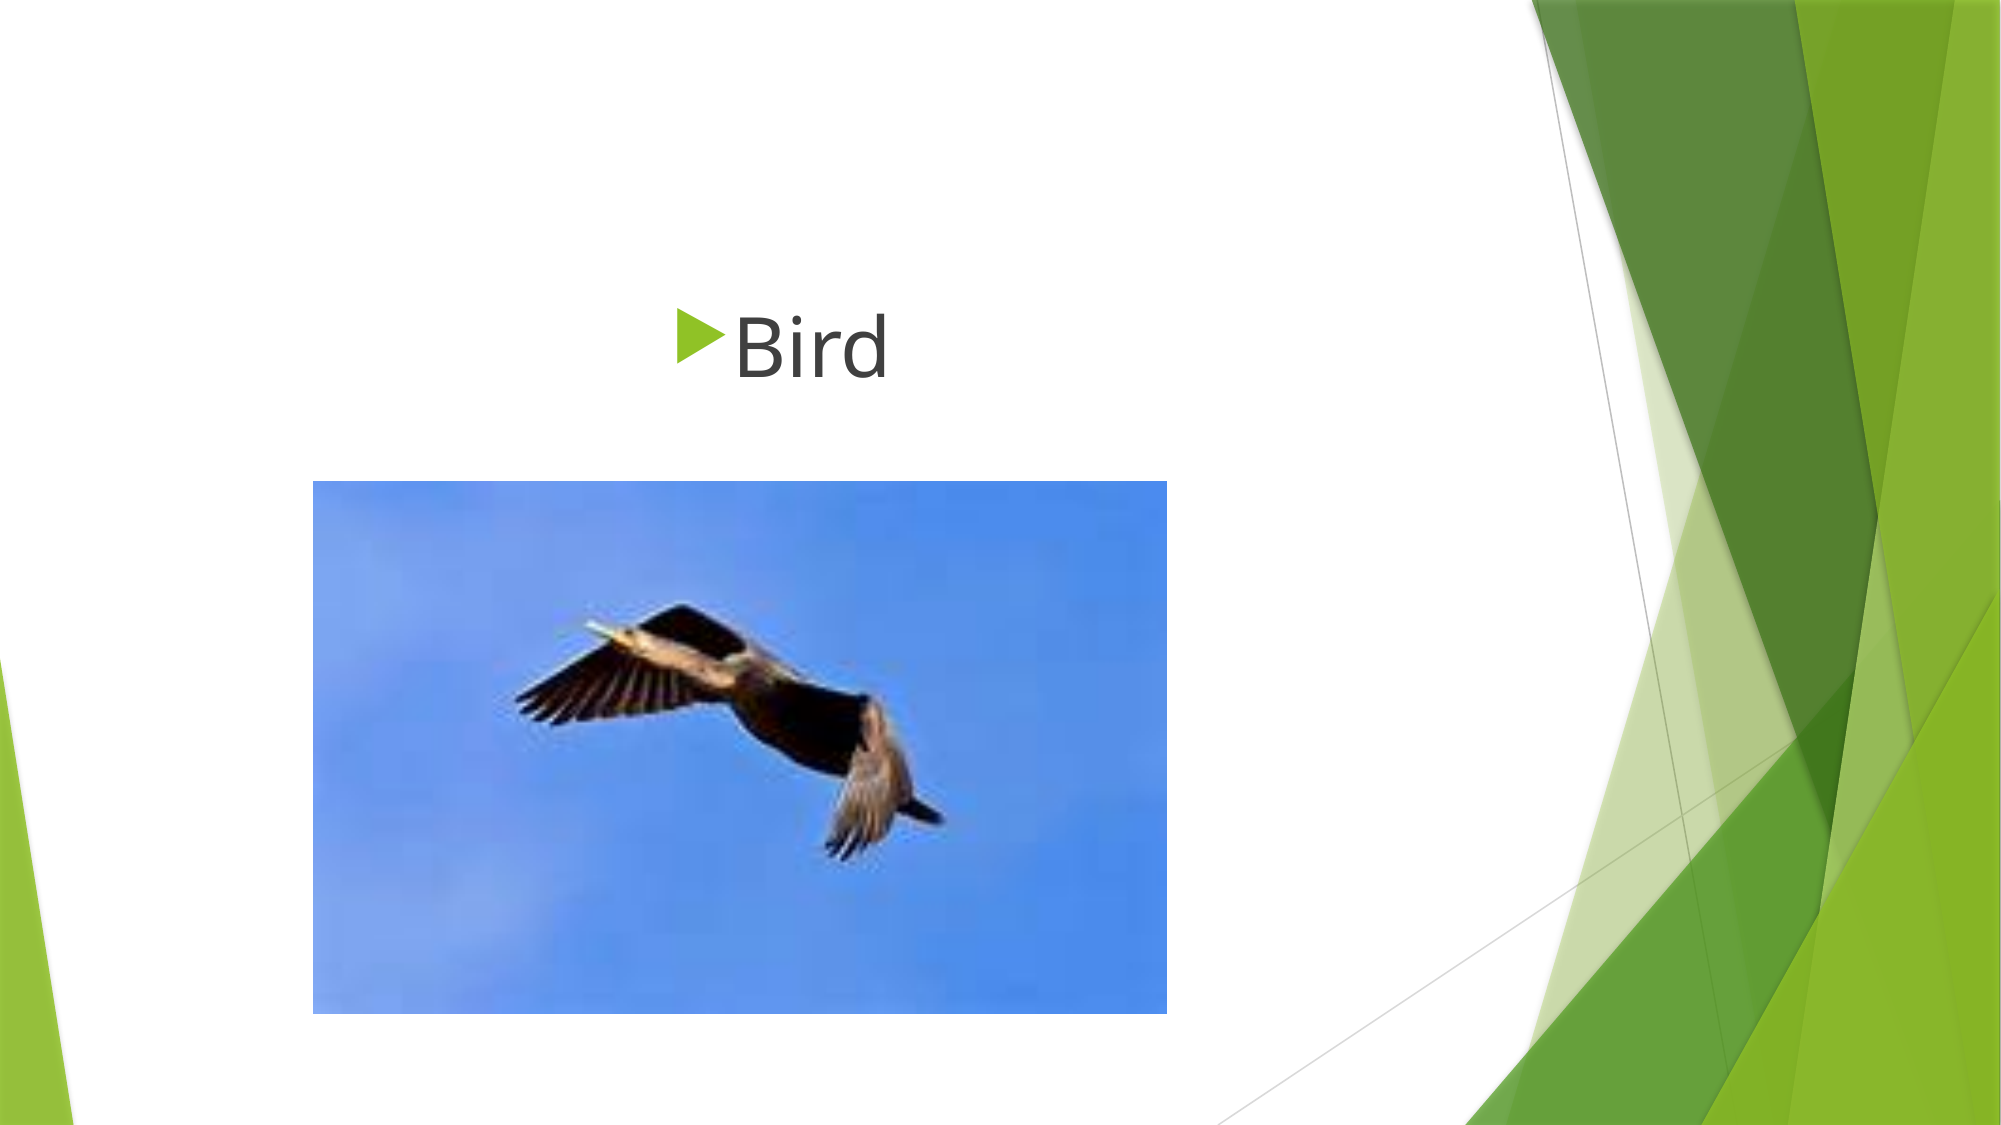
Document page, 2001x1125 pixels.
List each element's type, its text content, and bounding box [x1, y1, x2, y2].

text_box Bird [656, 286, 1333, 366]
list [312, 481, 1168, 1015]
